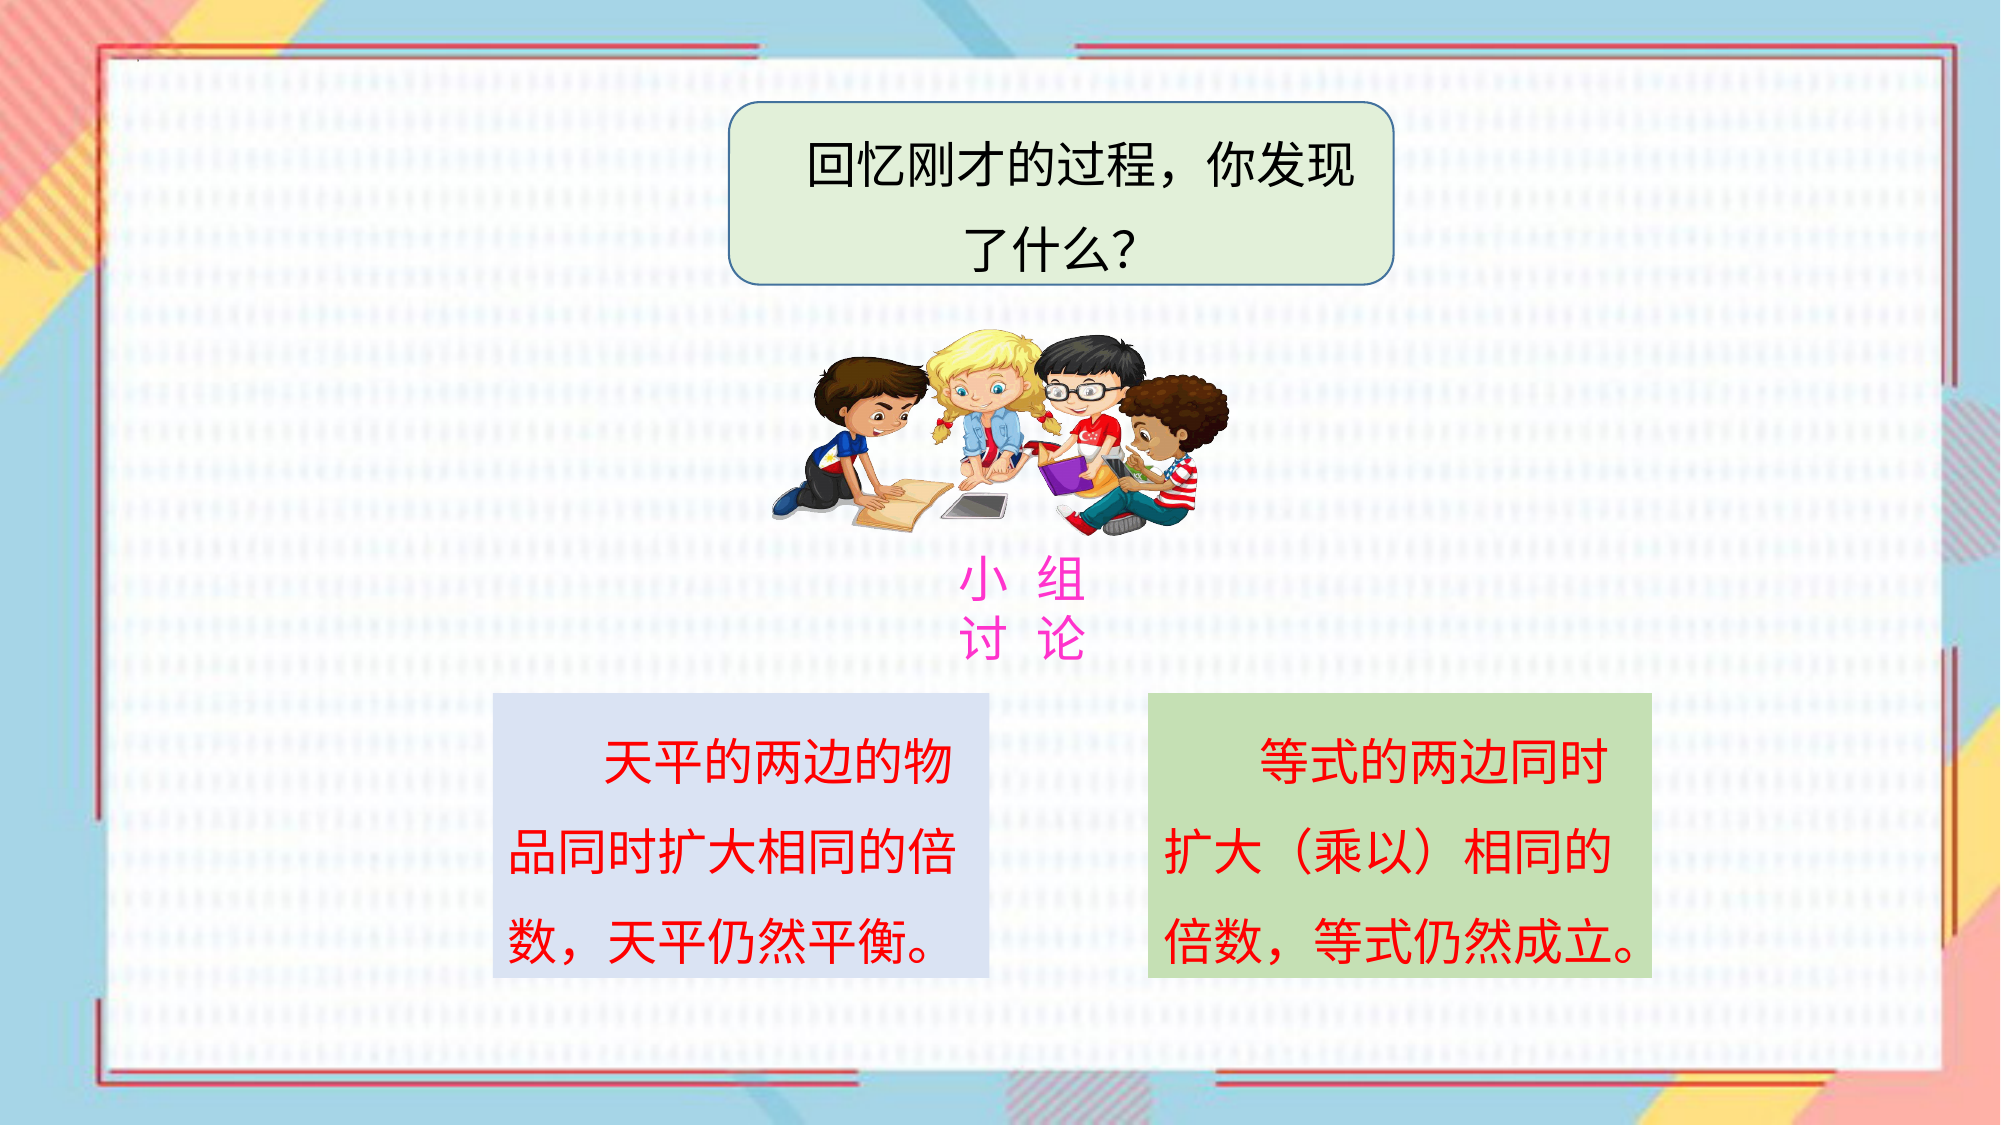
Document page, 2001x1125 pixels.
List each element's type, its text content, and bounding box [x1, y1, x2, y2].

text_box 等式的两边同时扩大（乘以）相同的倍数，等式仍然成立。 [1148, 693, 1652, 978]
text_box 回忆刚才的过程，你发现了什么？ [727, 101, 1395, 286]
text_box 天平的两边的物品同时扩大相同的倍数，天平仍然平衡。 [492, 693, 990, 978]
picture [0, 0, 2001, 1125]
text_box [765, 324, 1235, 677]
